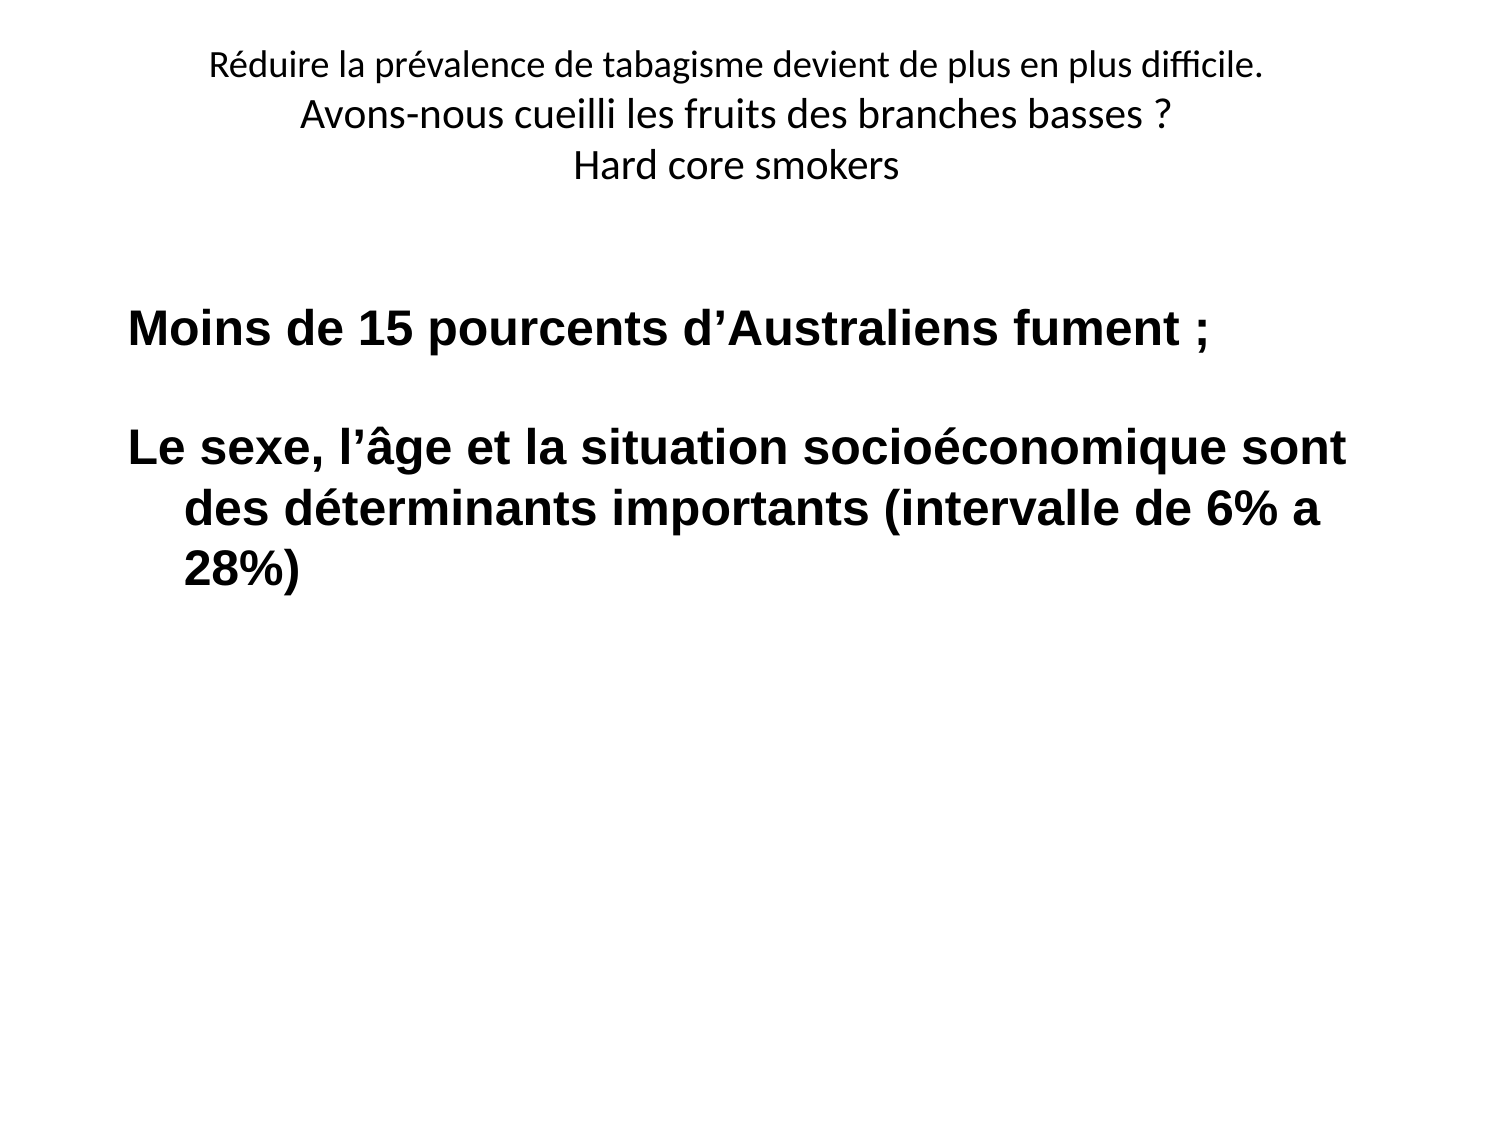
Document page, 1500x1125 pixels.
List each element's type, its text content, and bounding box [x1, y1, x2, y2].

title Réduire la prévalence de tabagisme devient de plus en plus difficile. Avons-nous cueilli les fruits des branches basses ? Hard core smokers [50, 30, 1424, 250]
list Moins de 15 pourcents d’Australiens fument ; Le sexe, l’âge et la situation socioéconomique sont des déterminants importants (intervalle de 6% a 28%) [112, 287, 1388, 1025]
